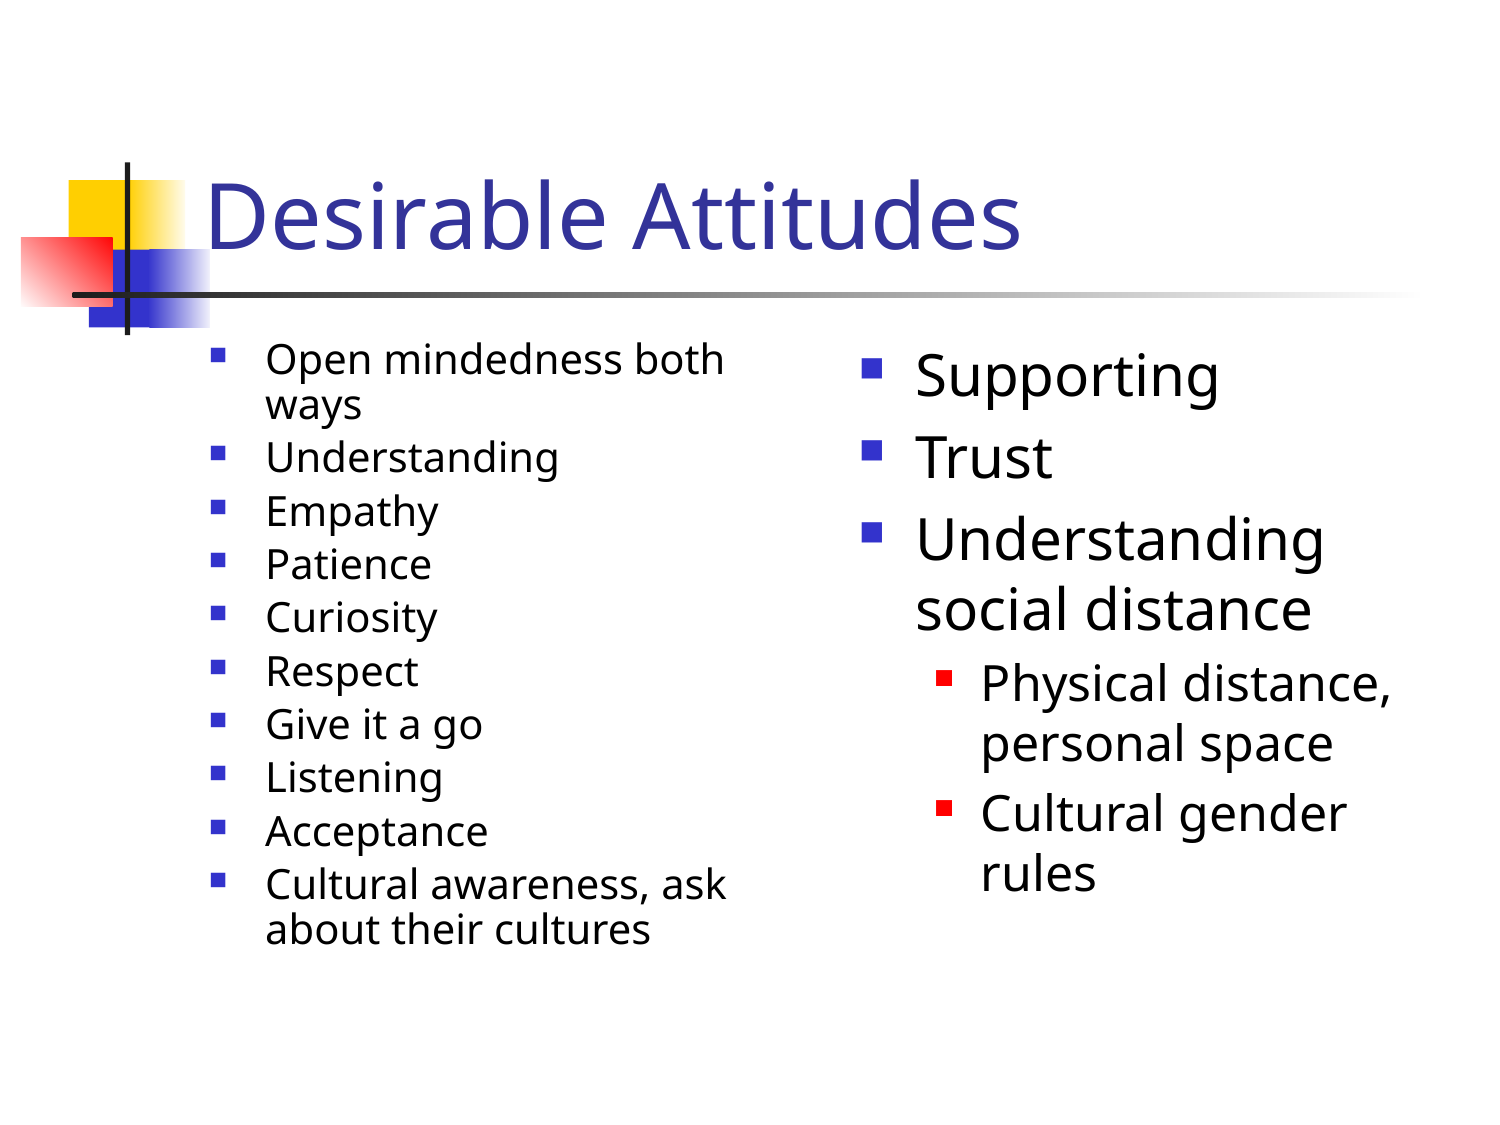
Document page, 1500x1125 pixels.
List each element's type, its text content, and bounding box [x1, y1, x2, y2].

list Open mindedness both ways Understanding Empathy Patience Curiosity Respect Give it a go Listening Acceptance Cultural awareness, ask about their cultures [193, 331, 819, 1006]
list Supporting Trust Understanding social distance Physical distance, personal space Cultural gender rules [844, 331, 1469, 1006]
title Desirable Attitudes [188, 35, 1468, 275]
